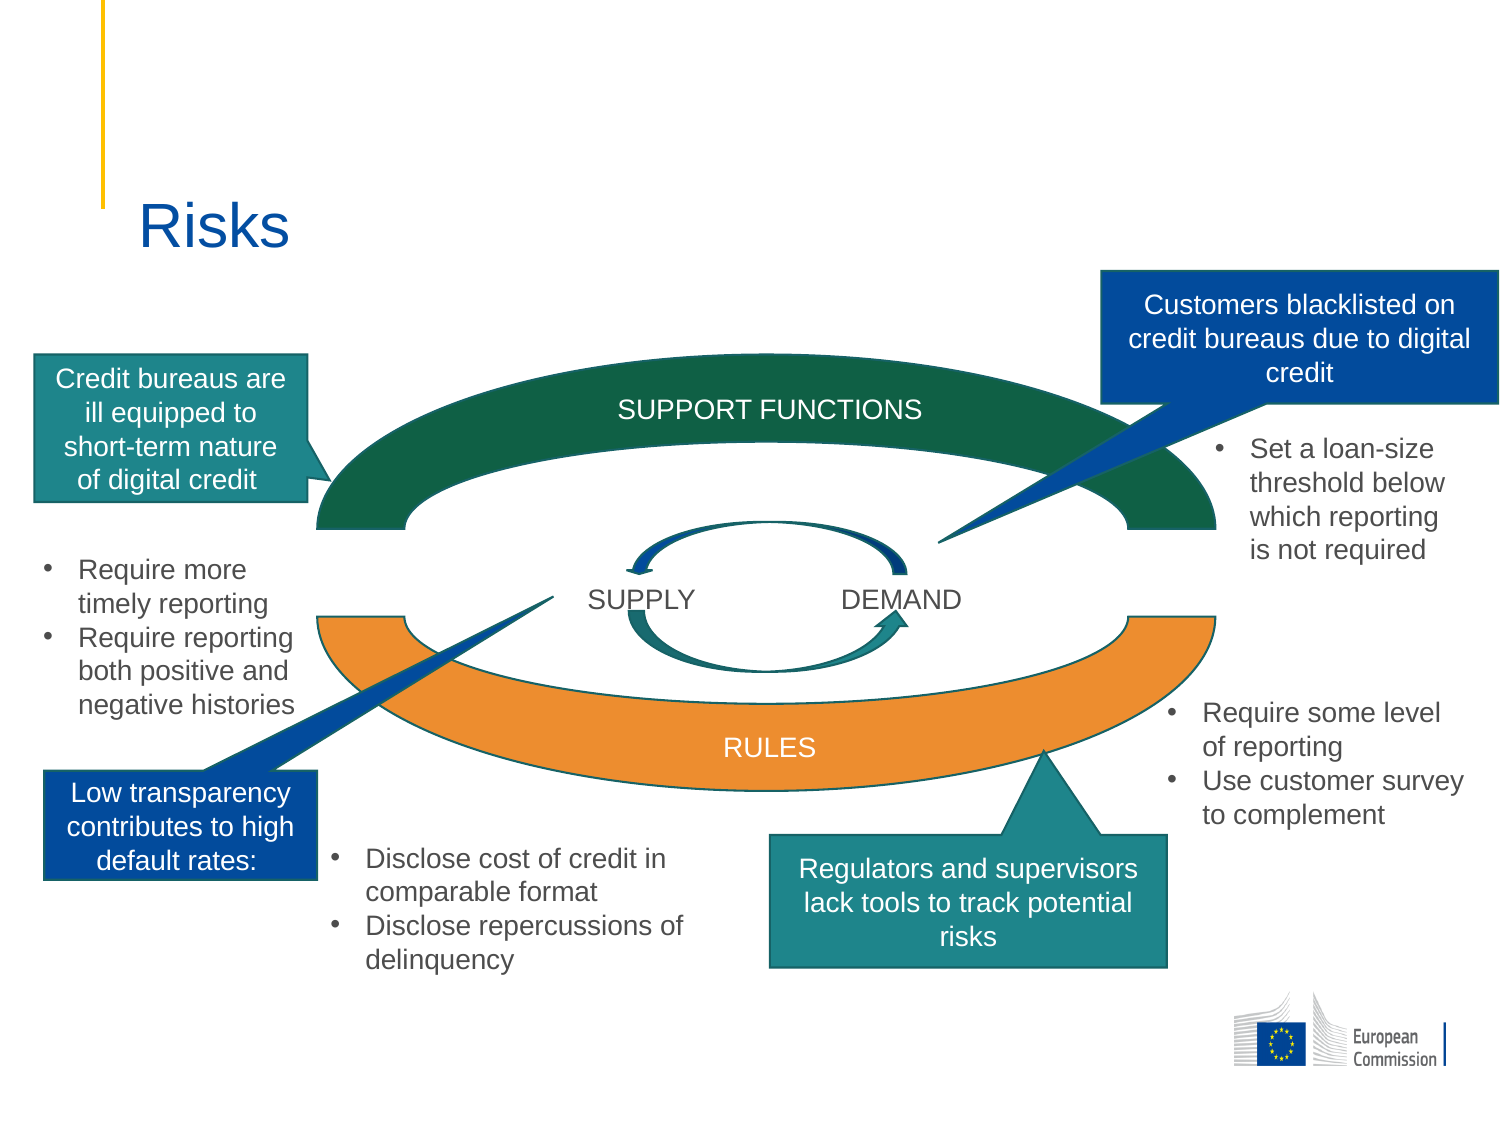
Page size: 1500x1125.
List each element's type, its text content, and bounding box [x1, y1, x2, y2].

text_box SUPPORT FUNCTIONS [602, 384, 938, 467]
text_box Set a loan-size threshold below which reporting is not required [1199, 423, 1482, 573]
text_box Customers blacklisted on credit bureaus due to digital credit [937, 269, 1500, 544]
text_box Require some level of reporting Use customer survey to complement [1152, 687, 1482, 838]
text_box [379, 615, 1217, 791]
text_box [318, 615, 438, 692]
text_box Regulators and supervisors lack tools to track potential risks [768, 748, 1168, 969]
text_box SUPPLY [572, 573, 711, 623]
text_box Credit bureaus are ill equipped to short-term nature of digital credit [33, 353, 332, 504]
text_box DEMAND [826, 573, 978, 623]
text_box [630, 623, 909, 673]
picture [1234, 991, 1446, 1066]
text_box [316, 353, 1130, 530]
text_box Disclose cost of credit in comparable format Disclose repercussions of delinquency [315, 832, 762, 983]
title Risks [123, 164, 1417, 261]
text_box [626, 520, 908, 573]
text_box [1078, 448, 1199, 530]
text_box RULES [708, 721, 832, 804]
text_box Require more timely reporting Require reporting both positive and negative histories [28, 544, 318, 728]
text_box Low transparency contributes to high default rates: [43, 595, 555, 881]
